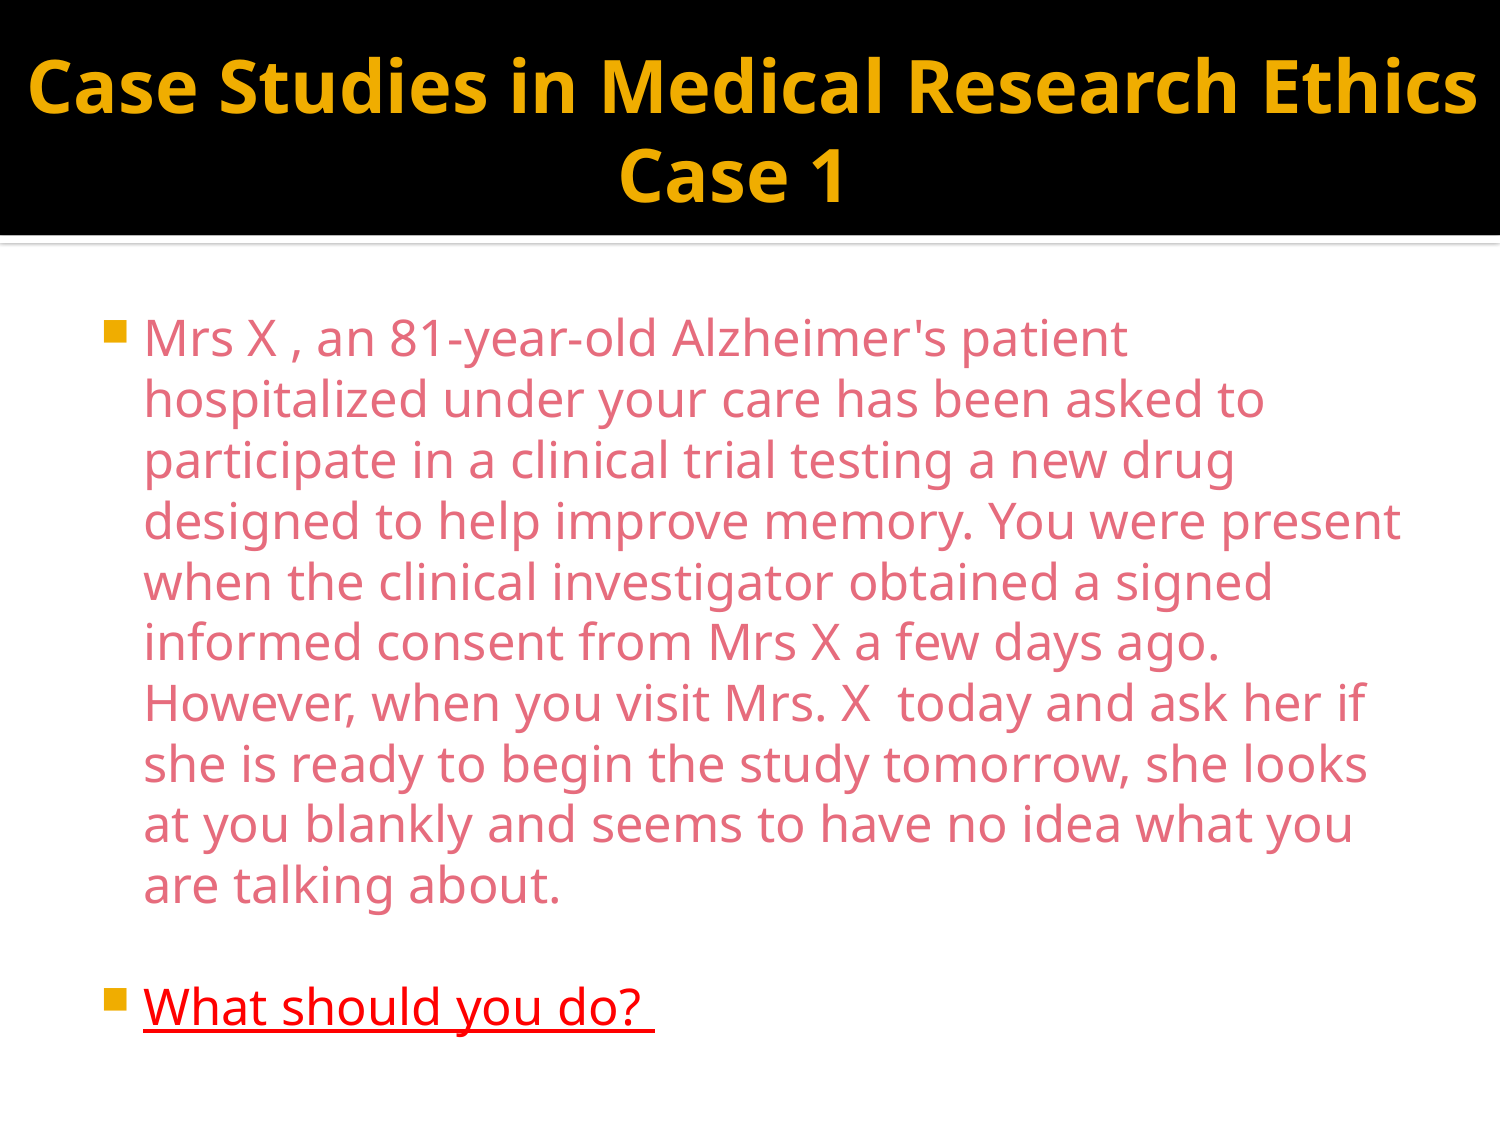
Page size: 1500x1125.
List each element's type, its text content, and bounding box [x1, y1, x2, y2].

list Mrs X , an 81-year-old Alzheimer's patient hospitalized under your care has been asked to participate in a clinical trial testing a new drug designed to help improve memory. You were present when the clinical investigator obtained a signed informed consent from Mrs X a few days ago. However, when you visit Mrs. X today and ask her if she is ready to begin the study tomorrow, she looks at you blankly and seems to have no idea what you are talking about. What should you do? [75, 291, 1425, 1050]
title Case Studies in Medical Research Ethics Case 1 [0, 25, 1500, 231]
